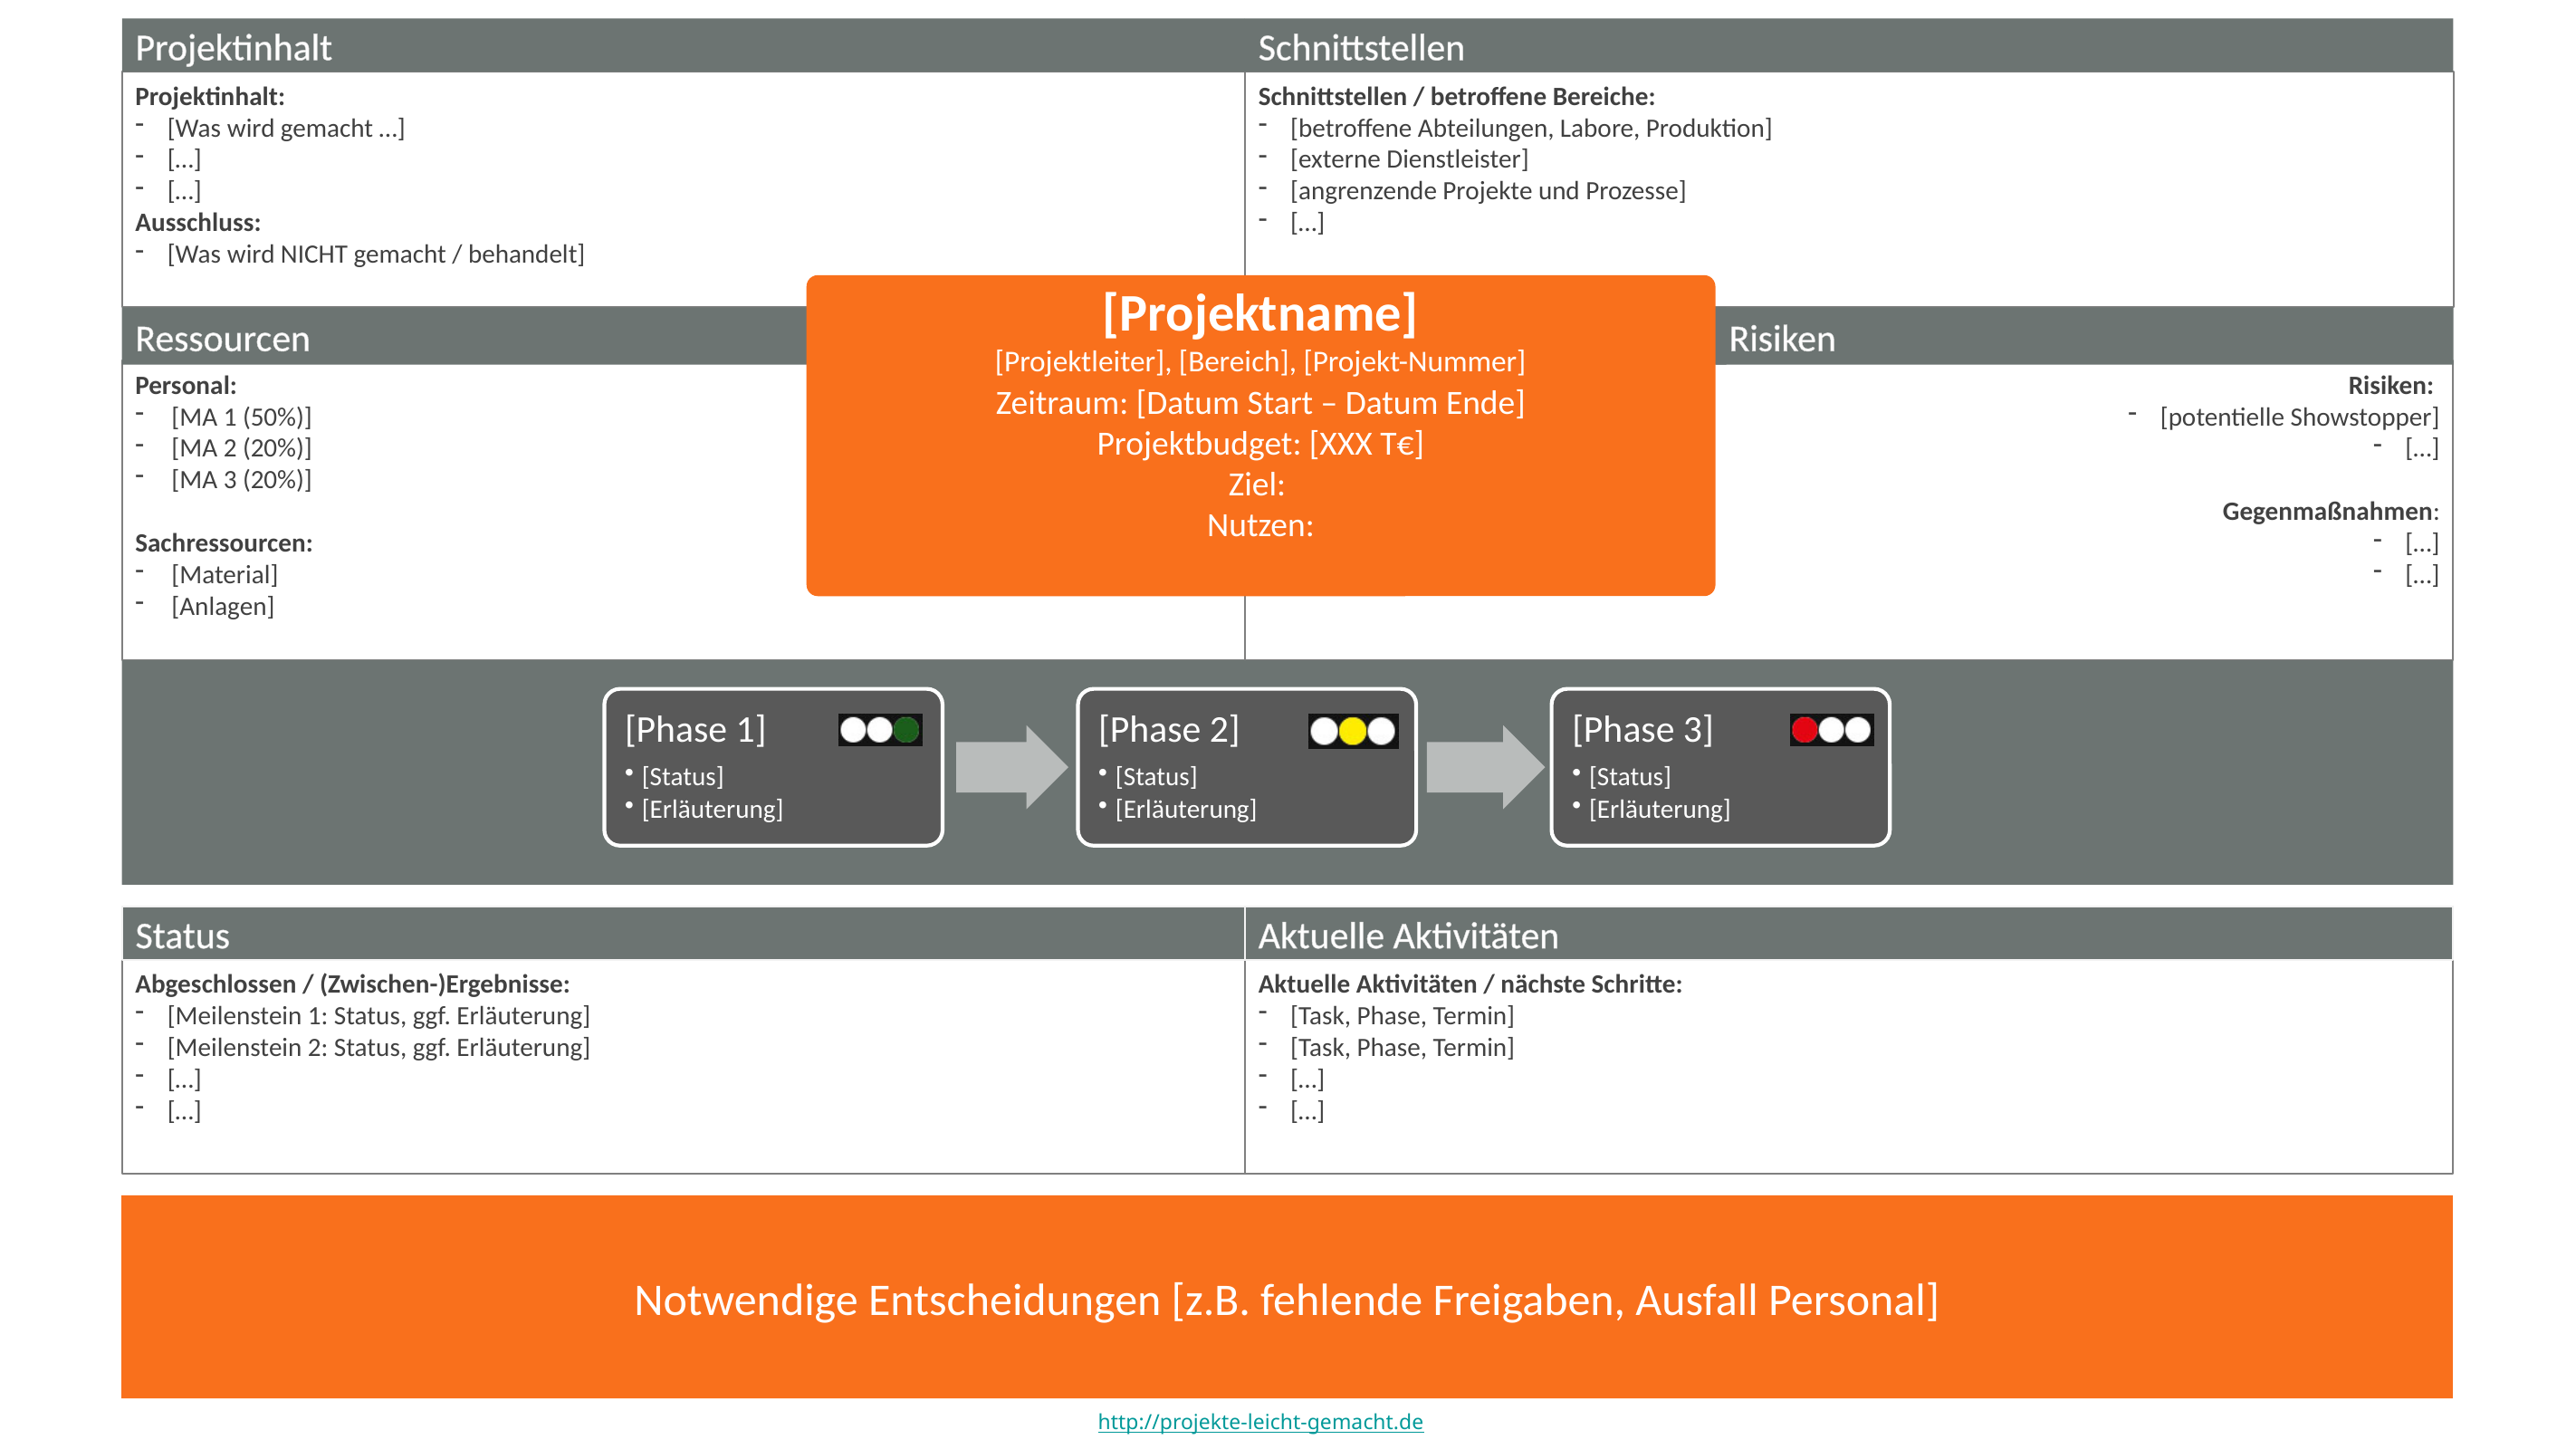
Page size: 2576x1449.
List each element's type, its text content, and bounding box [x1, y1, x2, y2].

text_box Status [121, 906, 1245, 960]
text_box Schnittstellen [1244, 18, 2454, 72]
text_box [Projektname] [Projektleiter], [Bereich], [Projekt-Nummer] Zeitraum: [Datum Start – Datum Ende] Projektbudget: [XXX T€] Ziel: Nutzen: [806, 274, 1716, 597]
text_box Aktuelle Aktivitäten [1245, 906, 2454, 960]
text_box Aktuelle Aktivitäten / nächste Schritte: [Task, Phase, Termin] [Task, Phase, Termin] […] […] [1245, 960, 2454, 1175]
picture [1790, 713, 1874, 746]
text_box Risiken [1716, 307, 2454, 365]
text_box [121, 660, 598, 885]
text_box Projektinhalt [121, 18, 1244, 72]
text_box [602, 606, 1891, 928]
picture [838, 713, 923, 746]
text_box Risiken: [potentielle Showstopper] […] Gegenmaßnahmen: […] […] [1245, 365, 2454, 660]
picture [1308, 713, 1399, 749]
text_box Abgeschlossen / (Zwischen-)Ergebnisse: [Meilenstein 1: Status, ggf. Erläuterung] [Meilenstein 2: Status, ggf. Erläuterung] […] […] [121, 960, 1245, 1175]
text_box Ressourcen [121, 307, 806, 365]
text_box http://projekte-leicht-gemacht.de [625, 1402, 1898, 1444]
text_box [1896, 660, 2454, 885]
text_box Projektinhalt: [Was wird gemacht …] […] […] Ausschluss: [Was wird NICHT gemacht / behandelt] [121, 72, 1245, 307]
text_box Notwendige Entscheidungen [z.B. fehlende Freigaben, Ausfall Personal] [121, 1195, 2453, 1399]
text_box Personal: [MA 1 (50%)] [MA 2 (20%)] [MA 3 (20%)] Sachressourcen: [Material] [Anlagen] [121, 365, 1245, 660]
text_box Schnittstellen / betroffene Bereiche: [betroffene Abteilungen, Labore, Produktion] [externe Dienstleister] [angrenzende Projekte und Prozesse] […] [1245, 72, 2454, 307]
